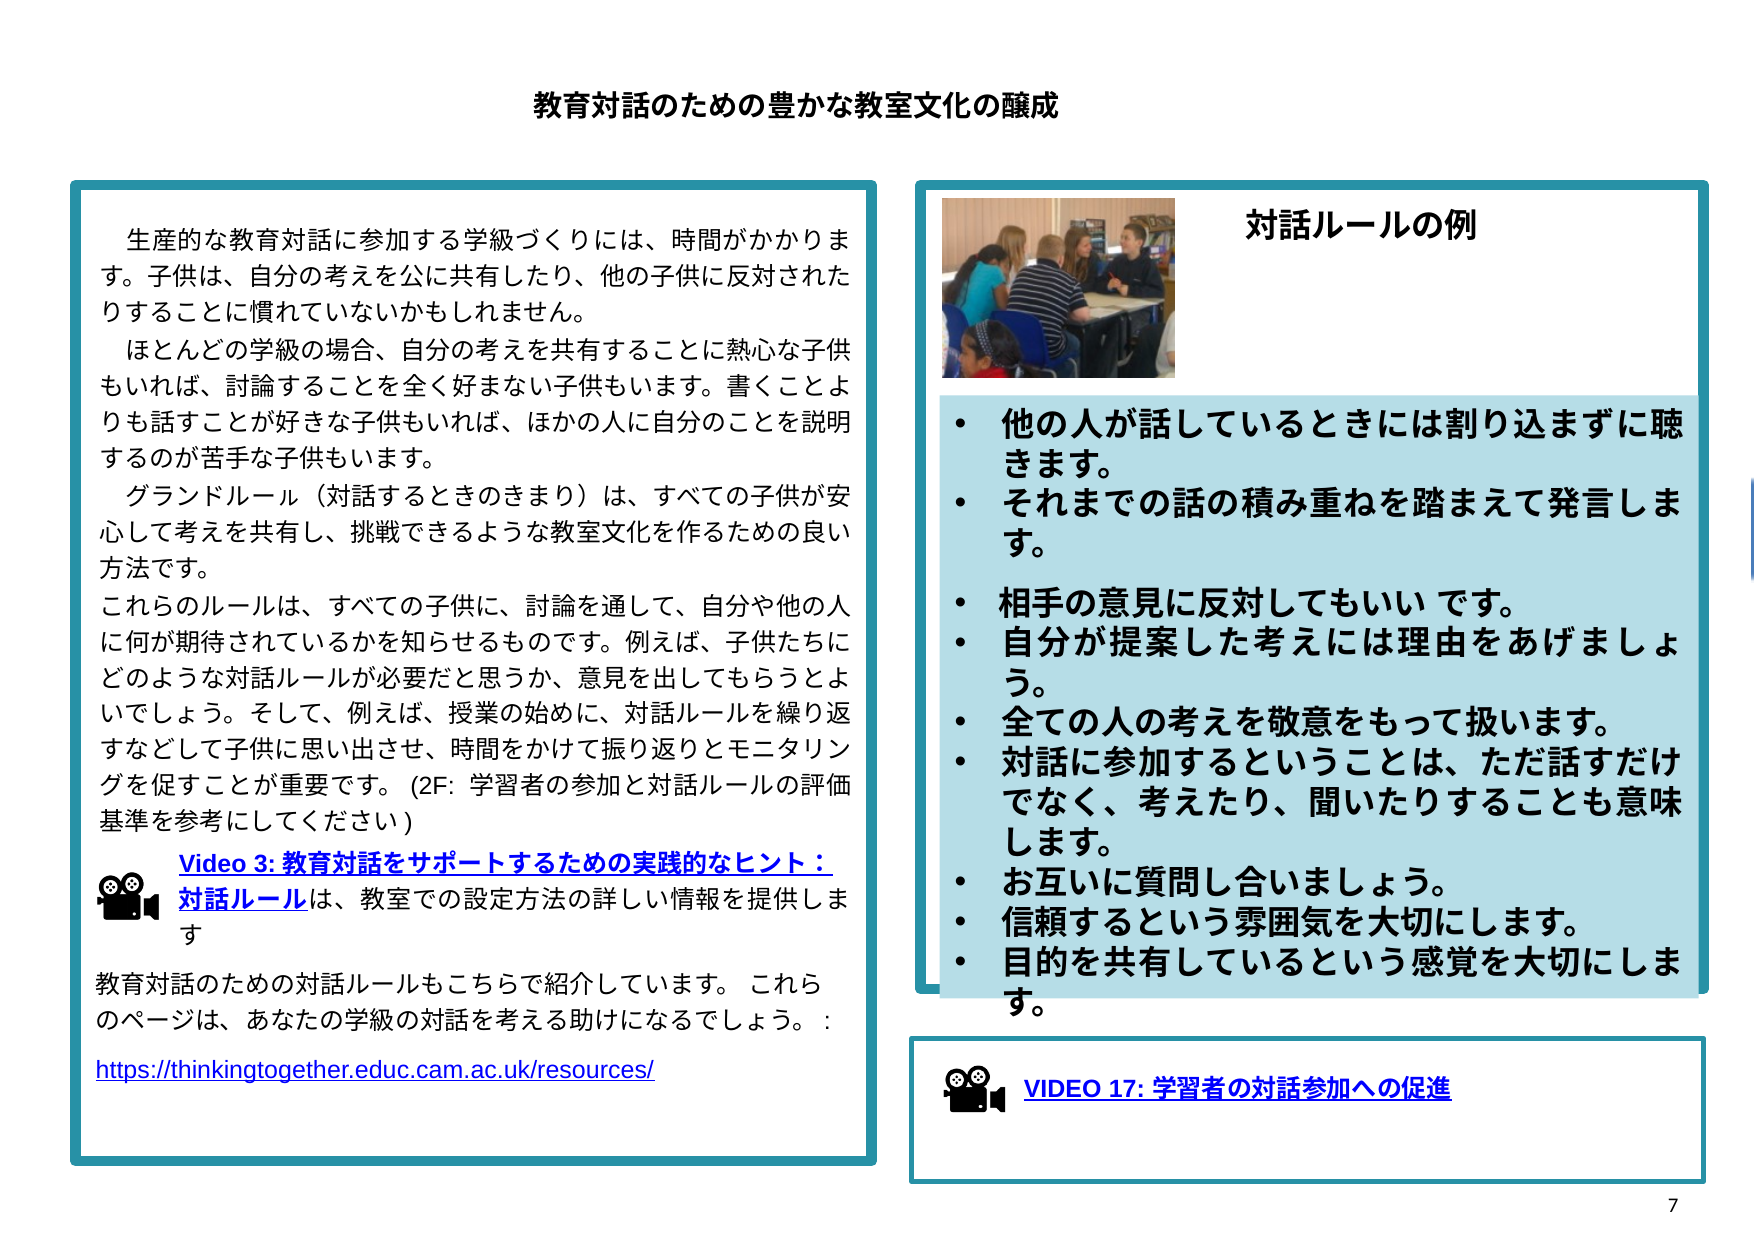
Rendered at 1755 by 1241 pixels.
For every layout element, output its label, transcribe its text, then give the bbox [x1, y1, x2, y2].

text_box 生産的な教育対話に参加する学級づくりには、時間がかかります。子供は、自分の考えを公に共有したり、他の子供に反対されたりすることに慣れていないかもしれません。 ほとんどの学級の場合、自分の考えを共有することに熱心な子供もいれば、討論することを全く好まない子供もいます。書くことよりも話すことが好きな子供もいれば、ほかの人に自分のことを説明するのが苦手な子供もいます。 グランドルーㇽ（対話するときのきまり）は、すべての子供が安心して考えを共有し、挑戦できるような教室文化を作るための良い方法です。 これらのルールは、すべての子供に、討論を通して、自分や他の人に何が期待されているかを知らせるものです。例えば、子供たちにどのような対話ルールが必要だと思うか、意見を出してもらうとよいでしょう。そして、例えば、授業の始めに、対話ルールを繰り返すなどして子供に思い出させ、時間をかけて振り返りとモニタリングを促すことが重要です。(2F: 学習者の参加と対話ルールの評価基準を参考にしてください) [97, 216, 853, 874]
text_box 対話ルールの例 [920, 184, 1704, 989]
picture [942, 198, 1175, 378]
text_box [937, 1052, 1011, 1125]
slide_number 7 [1661, 1189, 1704, 1241]
picture [97, 872, 159, 920]
text_box Video 3: 教育対話をサポートするための実践的なヒント：対話ルールは、教室での設定方法の詳しい情報を提供します 教育対話のための対話ルールもこちらで紹介しています。 これらのページは、あなたの学級の対話を考える助けになるでしょう。: https://thinkingtogether.educ.cam.ac.uk/resources/ [93, 839, 851, 1084]
text_box [75, 185, 872, 1162]
text_box [911, 1038, 1704, 1182]
text_box VIDEO 17: 学習者の対話参加への促進 [1008, 1065, 1679, 1111]
text_box 他の人が話しているときには割り込まずに聴きます。 それまでの話の積み重ねを踏まえて発言します。 相手の意見に反対してもいい です。 自分が提案した考えには理由をあげましょう。 全ての人の考えを敬意をもって扱います。 対話に参加するということは、ただ話すだけでなく、考えたり、聞いたりすることも意味します。 お互いに質問し合いましょう。 信頼するという雰囲気を大切にします。 目的を共有しているという感覚を大切にします。 [939, 395, 1699, 999]
picture [1751, 477, 1755, 583]
text_box 教育対話のための豊かな教室文化の醸成 [408, 85, 1184, 123]
